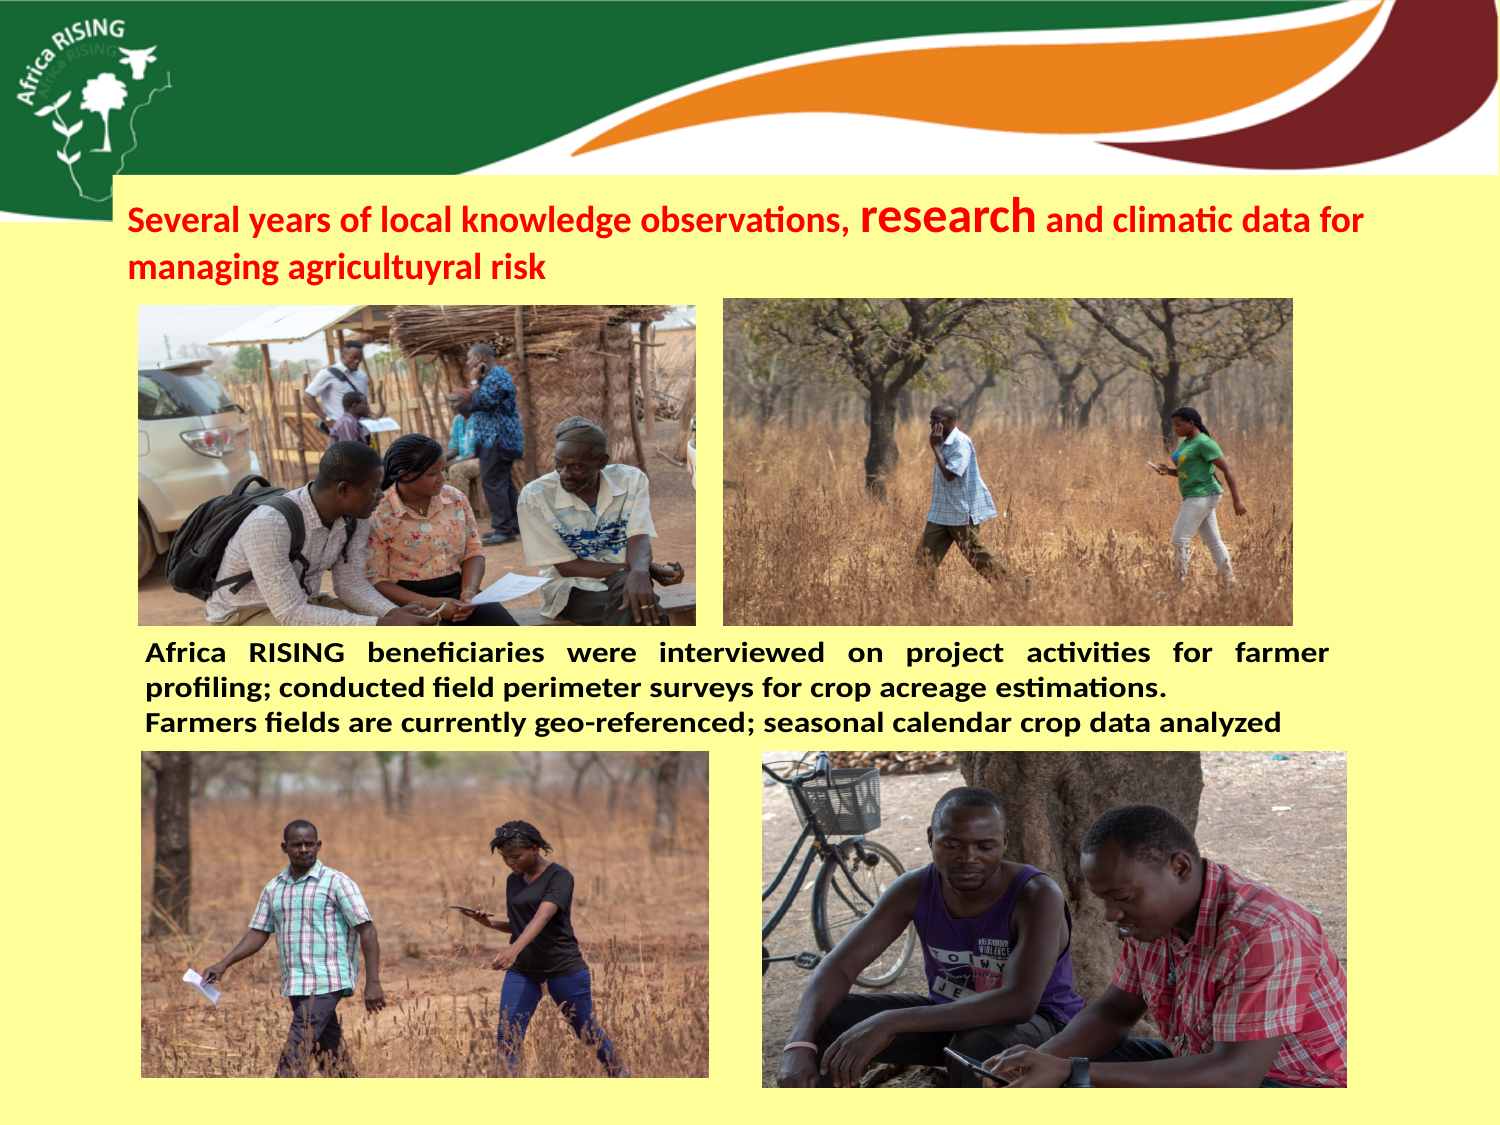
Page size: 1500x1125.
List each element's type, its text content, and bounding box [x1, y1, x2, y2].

picture [0, 0, 1499, 222]
text_box Several years of local knowledge observations, research and climatic data for managing agricultuyral risk [112, 174, 1500, 295]
picture [124, 297, 1351, 1088]
